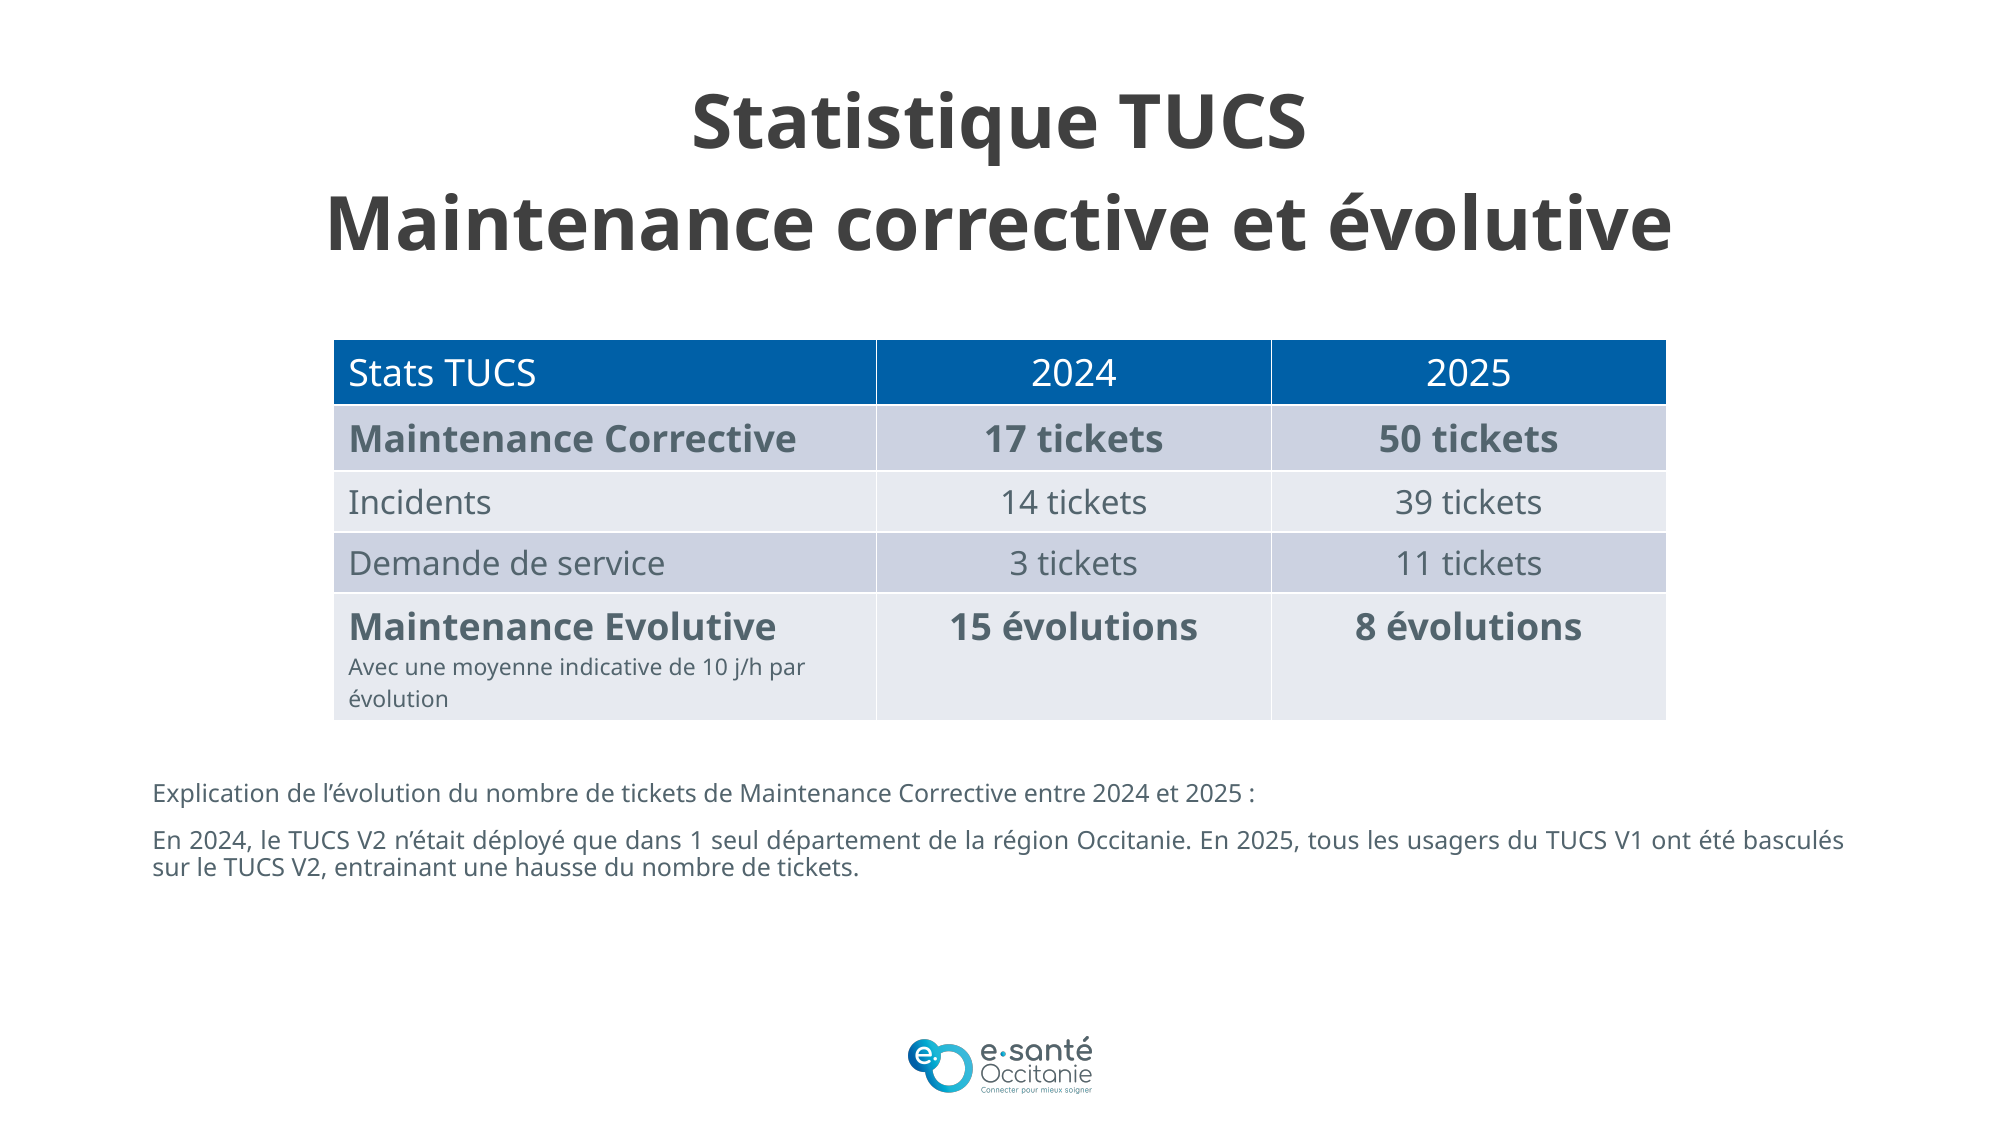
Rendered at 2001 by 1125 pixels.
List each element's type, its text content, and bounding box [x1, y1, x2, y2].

text_box Explication de l’évolution du nombre de tickets de Maintenance Corrective entre 2024 et 2025 : En 2024, le TUCS V2 n’était déployé que dans 1 seul département de la région Occitanie. En 2025, tous les usagers du TUCS V1 ont été basculés sur le TUCS V2, entrainant une hausse du nombre de tickets. [137, 773, 1863, 899]
table_cell 3 tickets [877, 533, 1271, 592]
table_header 2024 [877, 340, 1271, 404]
picture [908, 1036, 1092, 1094]
table_cell Maintenance Corrective [334, 406, 876, 470]
table_header 2025 [1272, 340, 1666, 404]
table_cell Incidents [334, 472, 876, 531]
table_cell 8 évolutions [1272, 594, 1666, 720]
table_cell Demande de service [334, 533, 876, 592]
table_cell 17 tickets [877, 406, 1271, 470]
list Statistique TUCS Maintenance corrective et évolutive [137, 76, 1863, 163]
table_cell 50 tickets [1272, 406, 1666, 470]
table_cell 39 tickets [1272, 472, 1666, 531]
table_cell Maintenance Evolutive Avec une moyenne indicative de 10 j/h par évolution [334, 594, 876, 720]
table_header Stats TUCS [334, 340, 876, 404]
table_cell 14 tickets [877, 472, 1271, 531]
table_cell 11 tickets [1272, 533, 1666, 592]
table_cell 15 évolutions [877, 594, 1271, 720]
